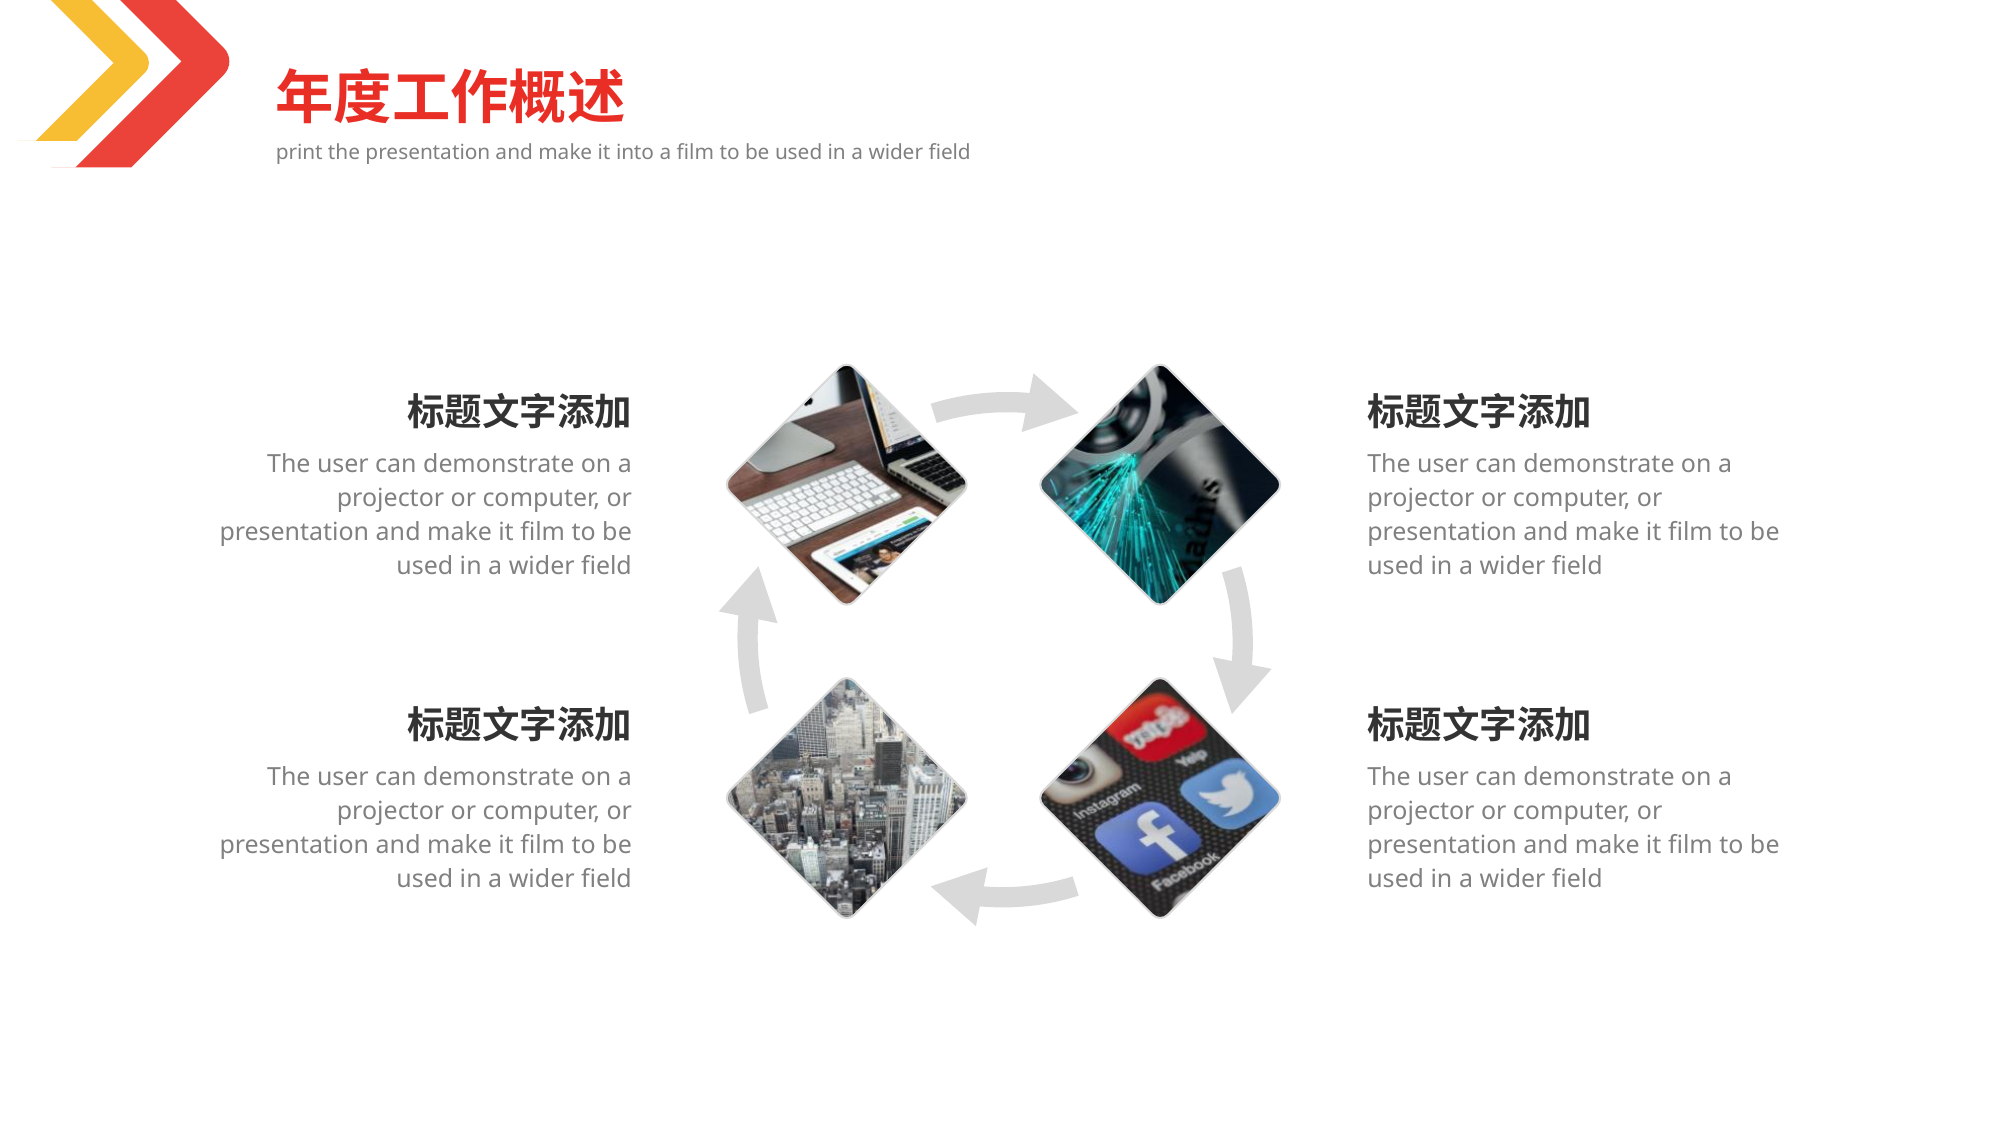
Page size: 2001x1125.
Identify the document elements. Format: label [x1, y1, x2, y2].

text_box [718, 363, 1282, 927]
text_box [0, 0, 1169, 193]
text_box [190, 380, 648, 590]
text_box [1352, 380, 1810, 590]
text_box [190, 693, 648, 903]
text_box [1352, 693, 1810, 903]
